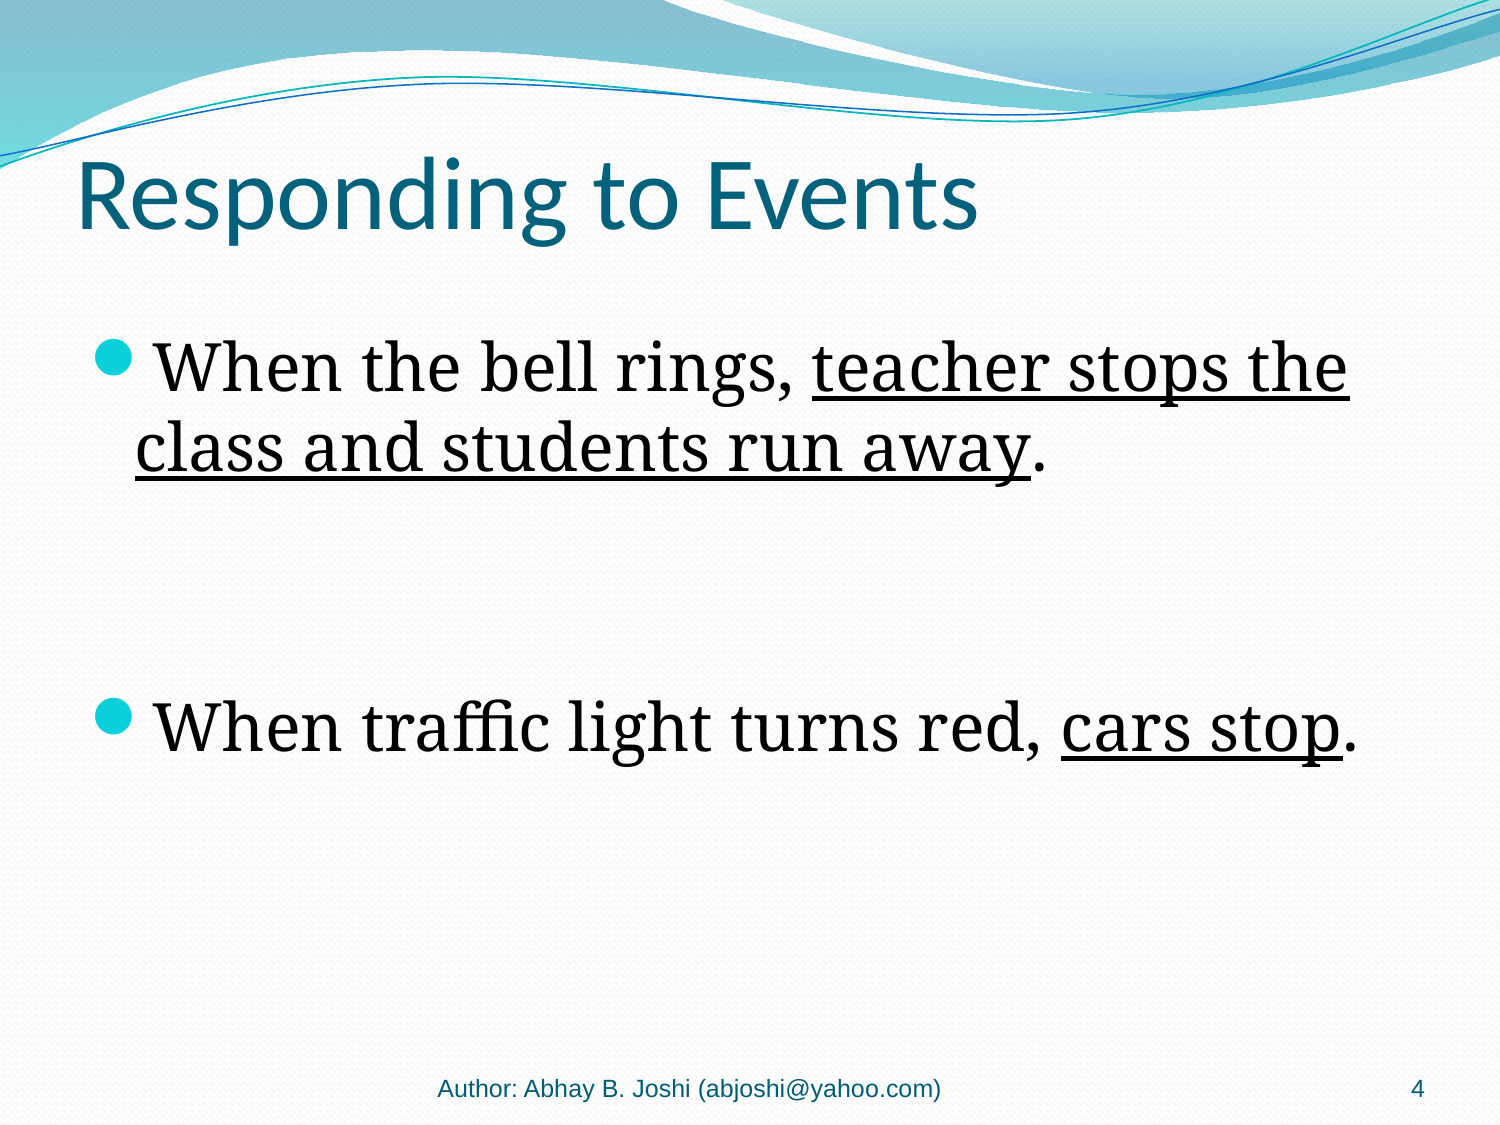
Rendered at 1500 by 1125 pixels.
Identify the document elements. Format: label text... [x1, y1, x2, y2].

list When the bell rings, teacher stops the class and students run away. When traffic light turns red, cars stop. [75, 317, 1425, 1038]
title Responding to Events [75, 62, 1425, 250]
slide_number 4 [1299, 1042, 1425, 1103]
footer Author: Abhay B. Joshi (abjoshi@yahoo.com) [437, 1042, 988, 1103]
